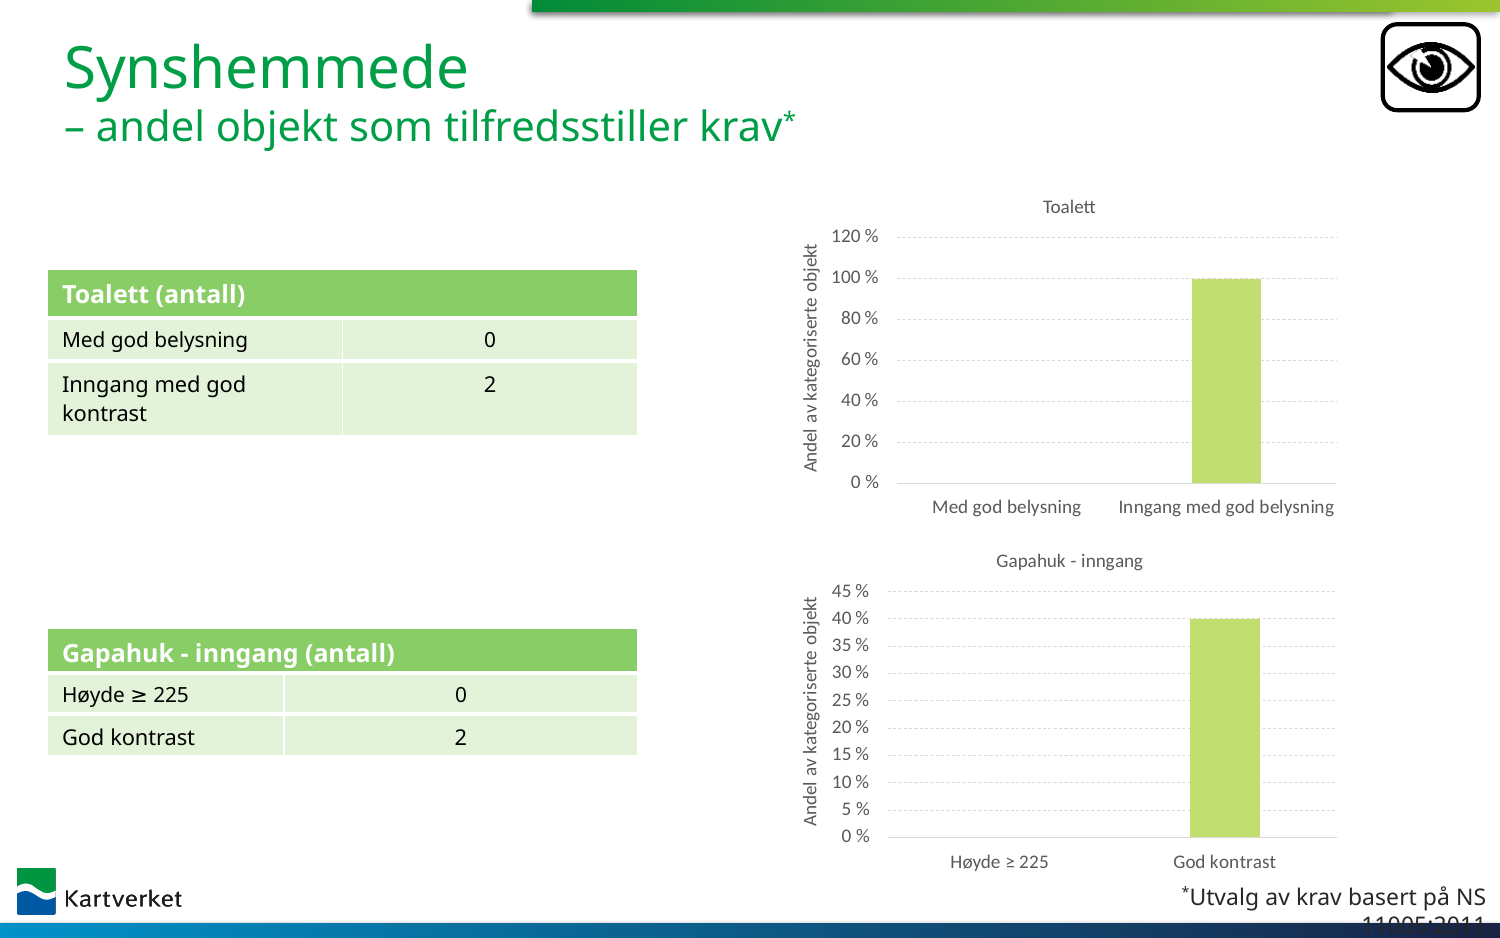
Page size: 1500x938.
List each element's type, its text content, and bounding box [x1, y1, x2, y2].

table_cell God kontrast [48, 716, 283, 755]
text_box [1382, 24, 1480, 111]
table_cell 2 [285, 716, 637, 755]
table_cell 0 [285, 675, 637, 712]
table_cell Høyde ≥ 225 [48, 675, 283, 712]
table_cell 0 [343, 320, 637, 359]
text_box *Utvalg av krav basert på NS 11005:2011 [1068, 873, 1500, 938]
table_header Gapahuk - inngang (antall) [48, 629, 637, 671]
picture [791, 541, 1348, 880]
table_cell 2 [343, 363, 637, 435]
picture [791, 187, 1347, 526]
table_header Toalett (antall) [48, 270, 637, 316]
table_cell Med god belysning [48, 320, 342, 359]
table_cell Inngang med god kontrast [48, 363, 342, 435]
text_box Synshemmede – andel objekt som tilfredsstiller krav* [49, 24, 1431, 158]
